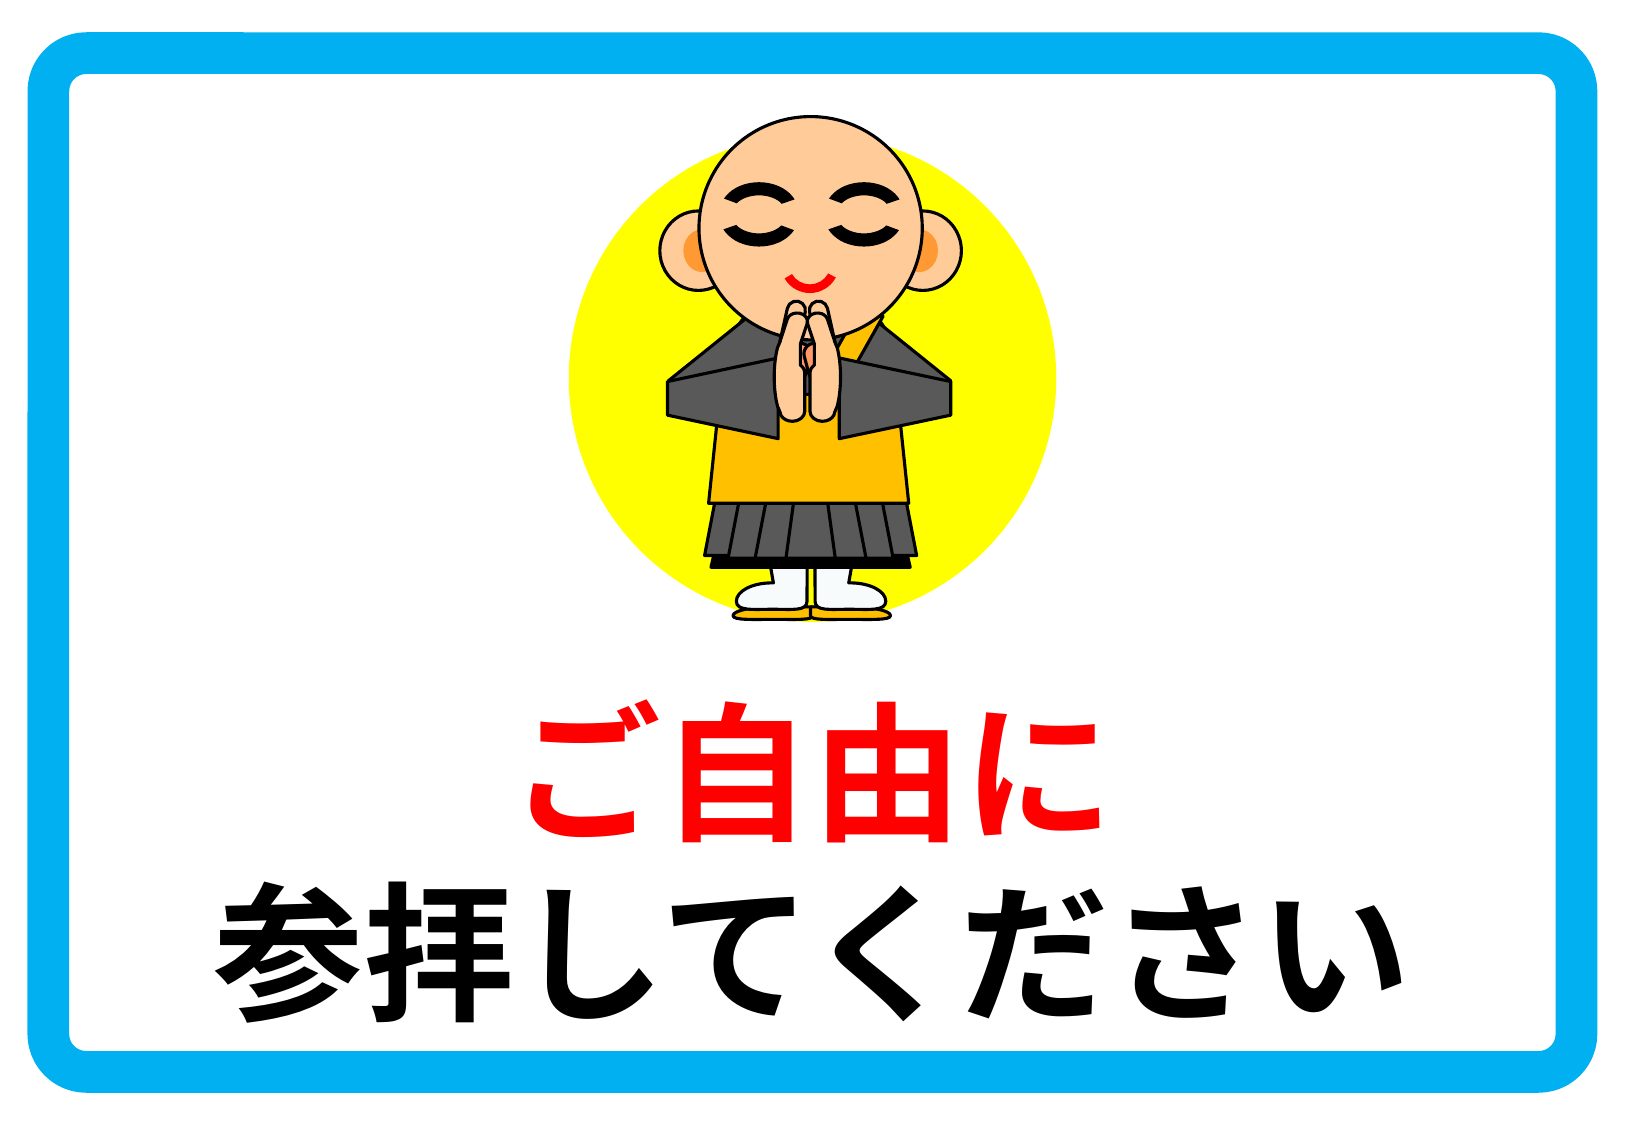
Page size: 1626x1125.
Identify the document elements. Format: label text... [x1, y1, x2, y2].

text_box [48, 1047, 1577, 1075]
text_box [46, 50, 1579, 672]
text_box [568, 116, 1057, 622]
text_box ご自由に 参拝してください [0, 672, 1625, 1047]
